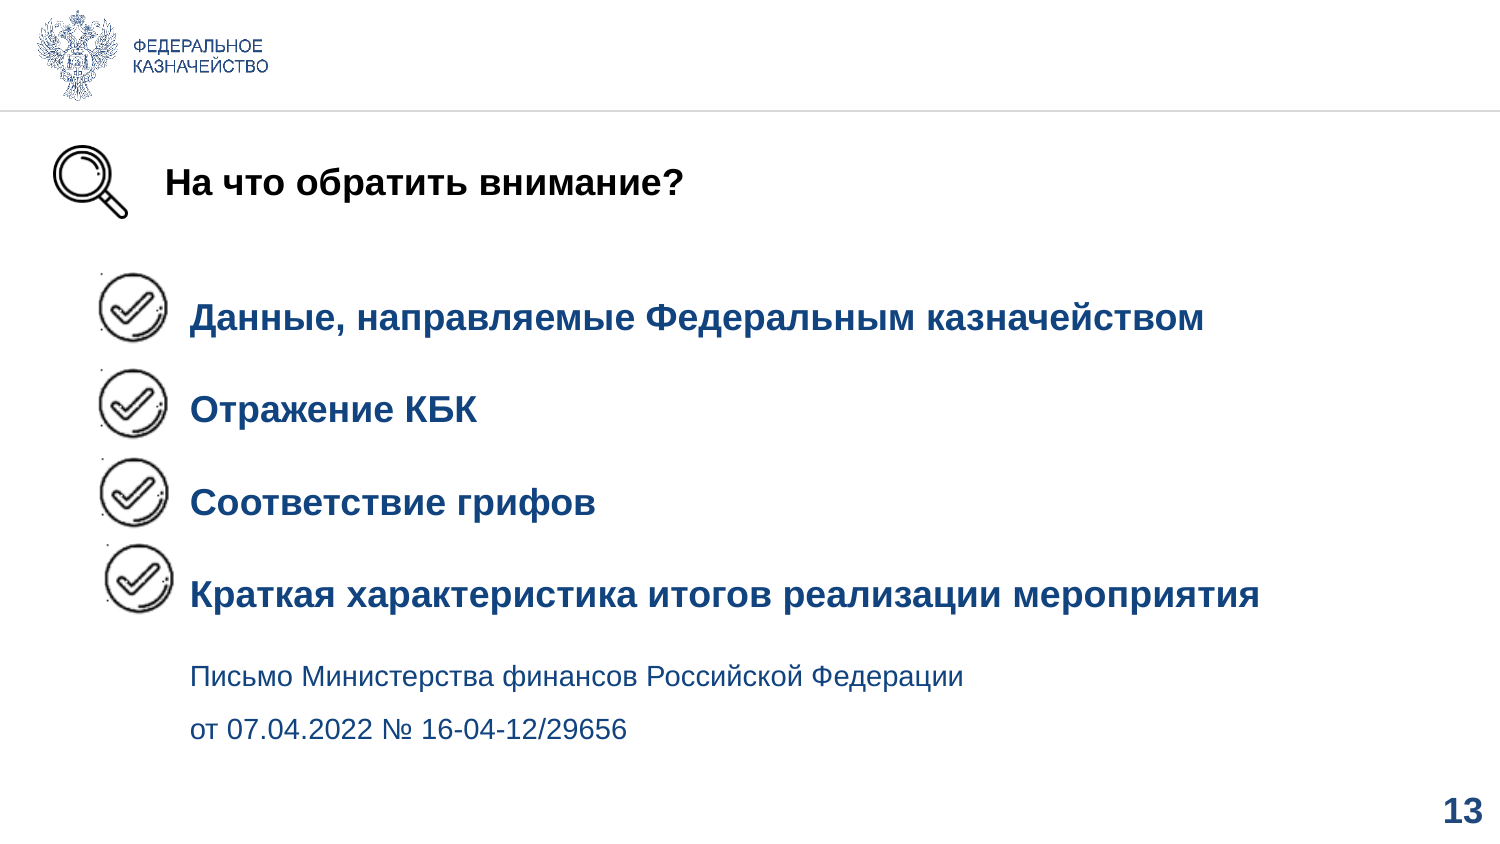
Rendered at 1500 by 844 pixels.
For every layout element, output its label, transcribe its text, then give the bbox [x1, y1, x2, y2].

text_box Данные, направляемые Федеральным казначейством Отражение КБК Соответствие грифов Краткая характеристика итогов реализации мероприятия Письмо Министерства финансов Российской Федерации от 07.04.2022 № 16-04-12/29656 [174, 262, 1409, 753]
picture [37, 10, 268, 101]
picture [98, 272, 171, 345]
picture [98, 368, 171, 441]
picture [104, 543, 177, 616]
slide_number 13 [1138, 786, 1484, 831]
picture [53, 145, 128, 220]
text_box На что обратить внимание? [150, 150, 1392, 211]
picture [99, 457, 172, 530]
